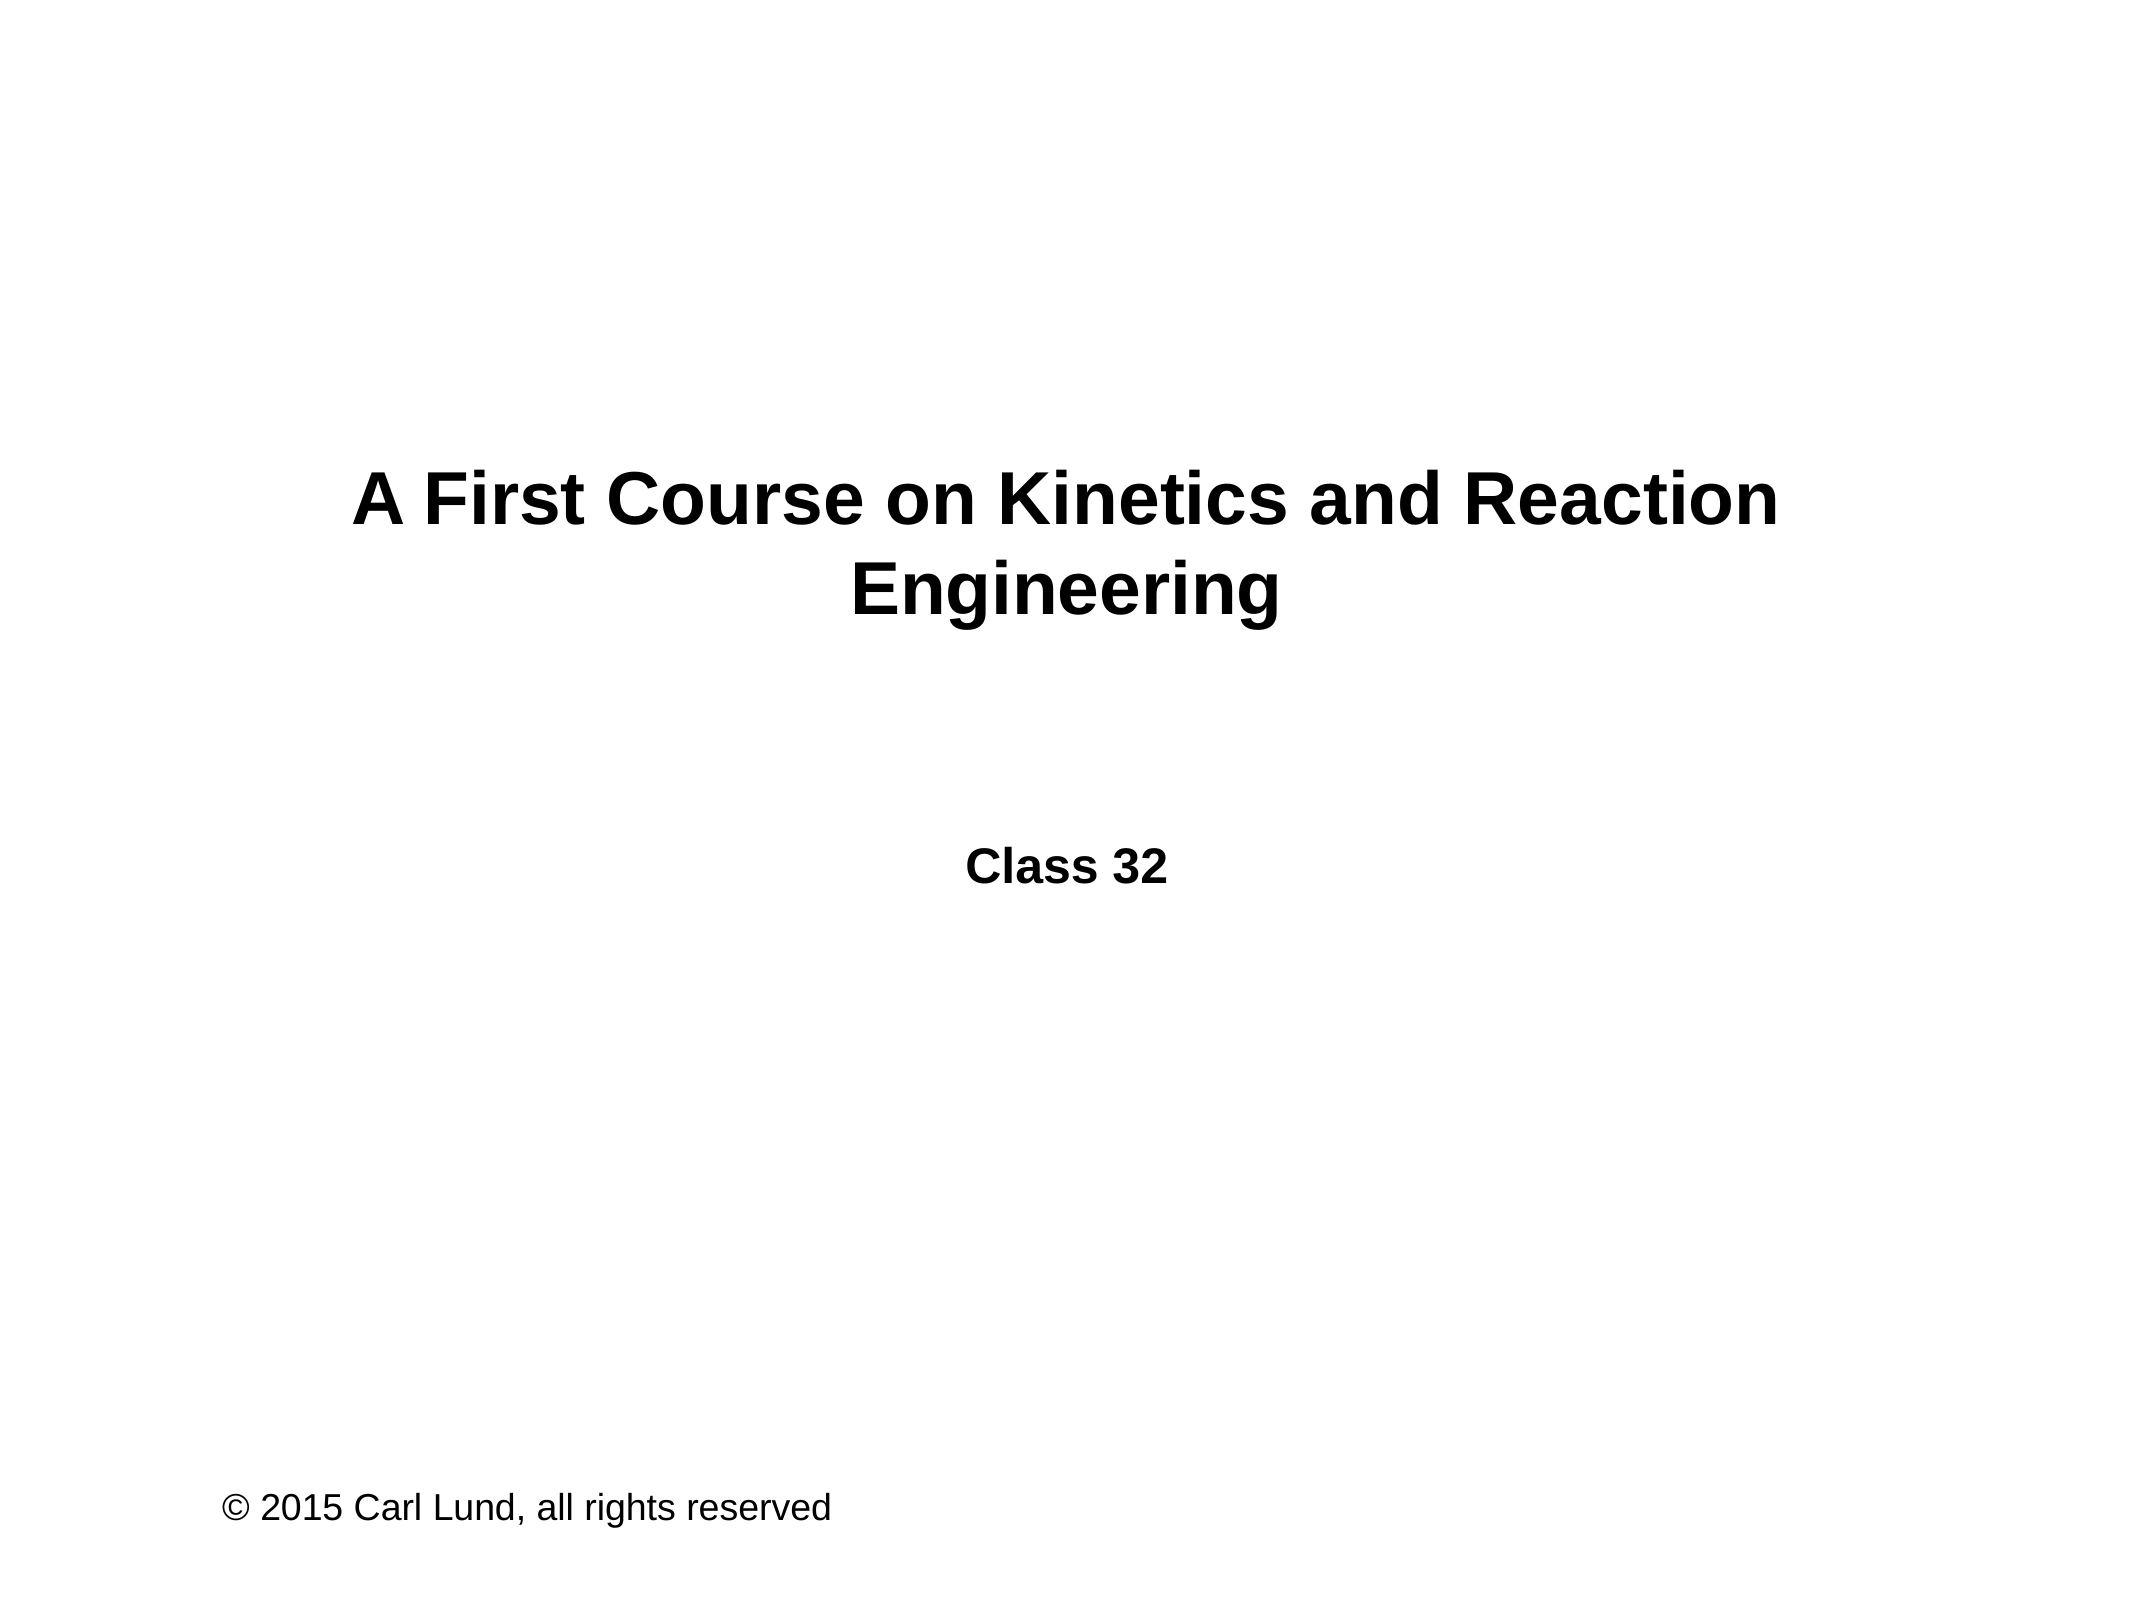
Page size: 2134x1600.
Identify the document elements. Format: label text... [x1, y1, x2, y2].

title A First Course on Kinetics and Reaction Engineering [208, 268, 1925, 811]
list Class 32 [208, 825, 1925, 1461]
